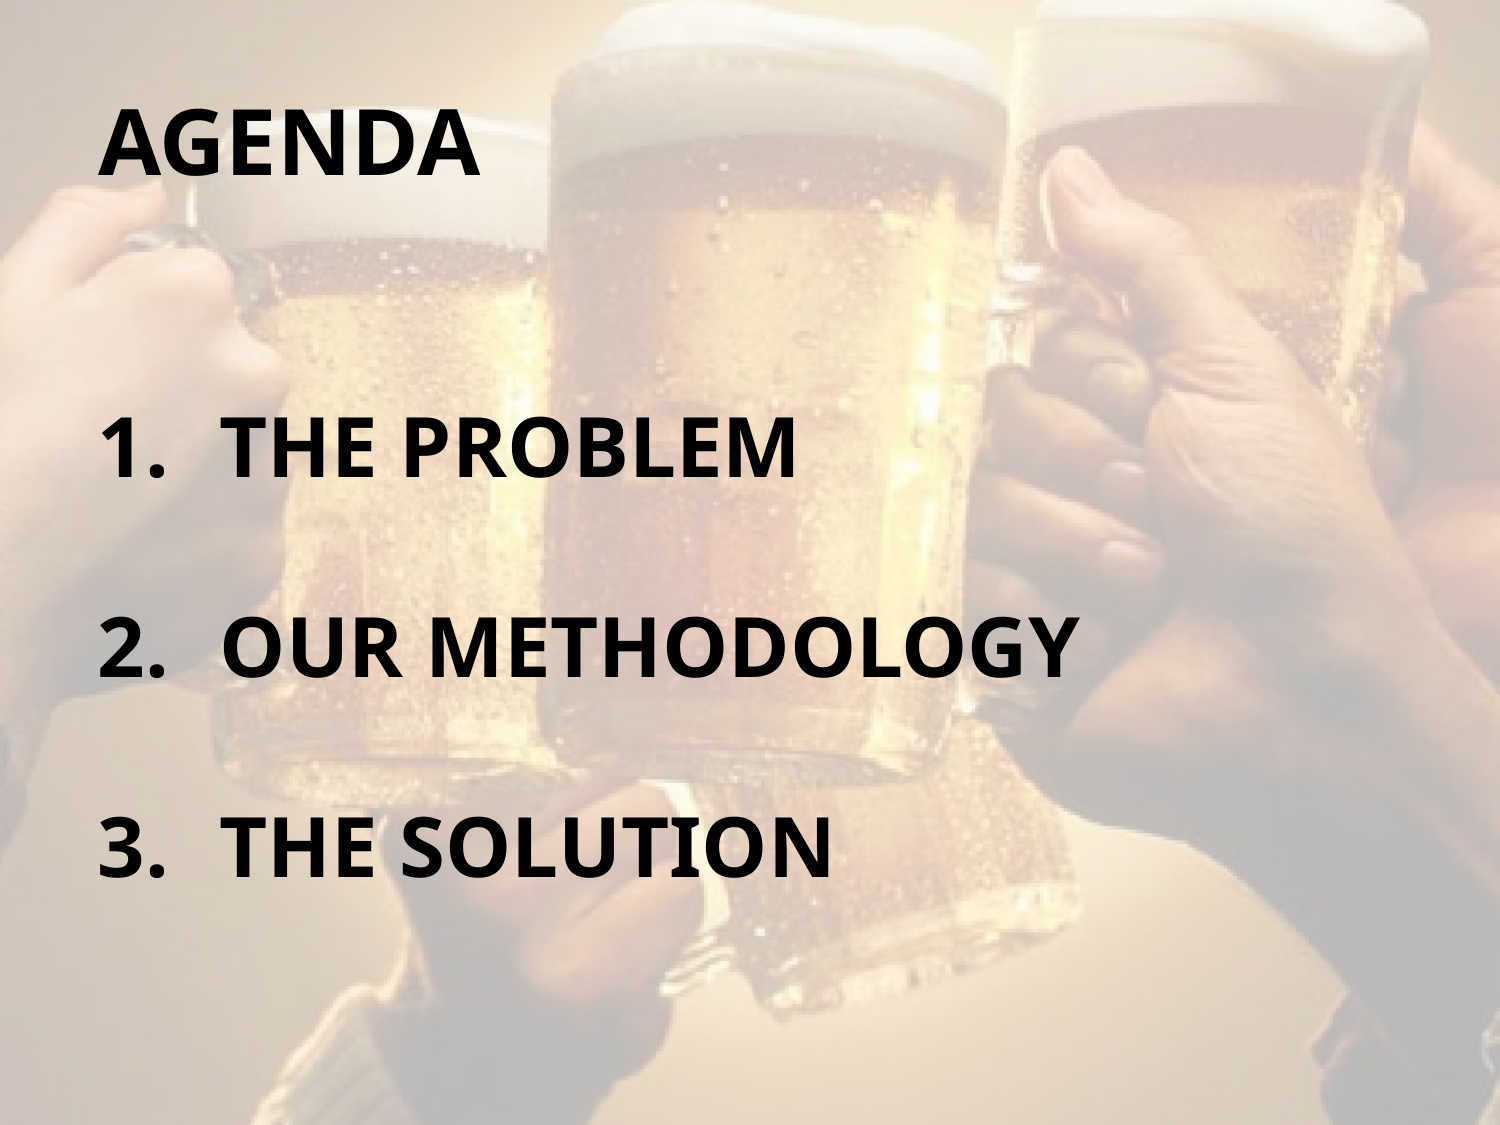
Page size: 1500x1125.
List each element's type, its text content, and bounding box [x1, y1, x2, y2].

text_box THE PROBLEM OUR METHODOLOGY THE SOLUTION [83, 286, 1291, 902]
title AGENDA [83, 45, 1434, 233]
